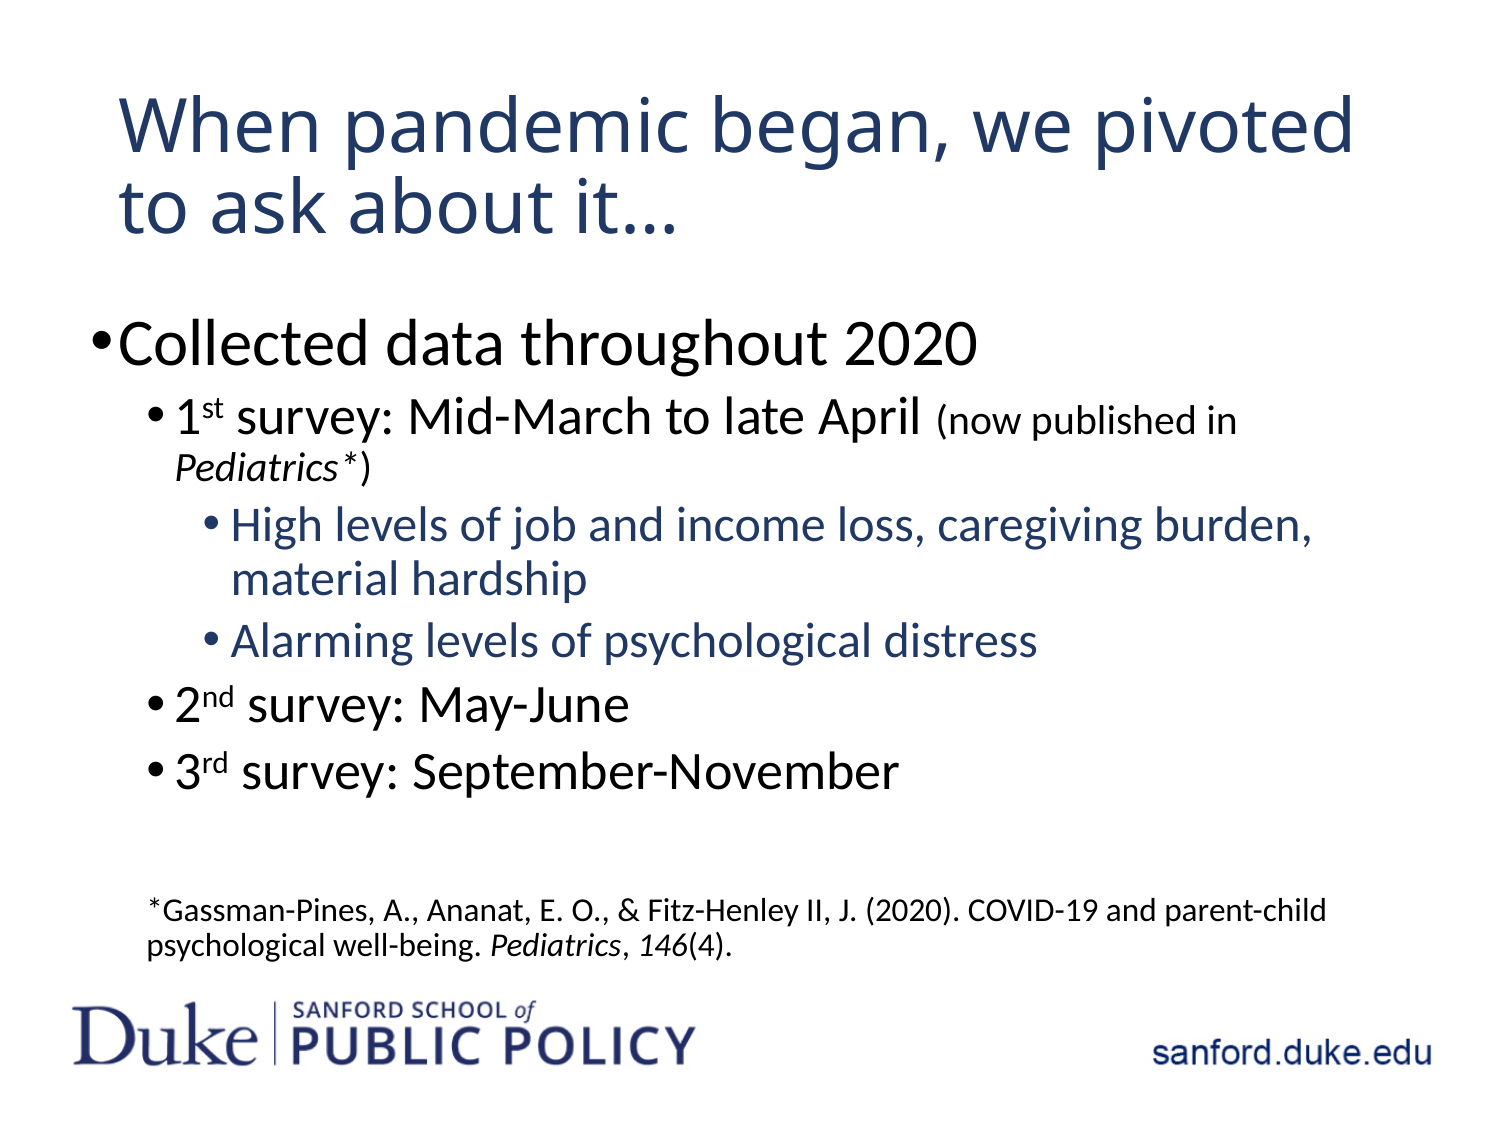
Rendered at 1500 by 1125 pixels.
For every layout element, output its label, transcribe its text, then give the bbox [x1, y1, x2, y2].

title When pandemic began, we pivoted to ask about it… [103, 59, 1443, 278]
list Collected data throughout 2020 1st survey: Mid-March to late April (now published in Pediatrics*) High levels of job and income loss, caregiving burden, material hardship Alarming levels of psychological distress 2nd survey: May-June 3rd survey: September-November *Gassman-Pines, A., Ananat, E. O., & Fitz-Henley II, J. (2020). COVID-19 and parent-child psychological well-being. Pediatrics, 146(4). [75, 299, 1404, 1063]
picture [64, 983, 1436, 1081]
